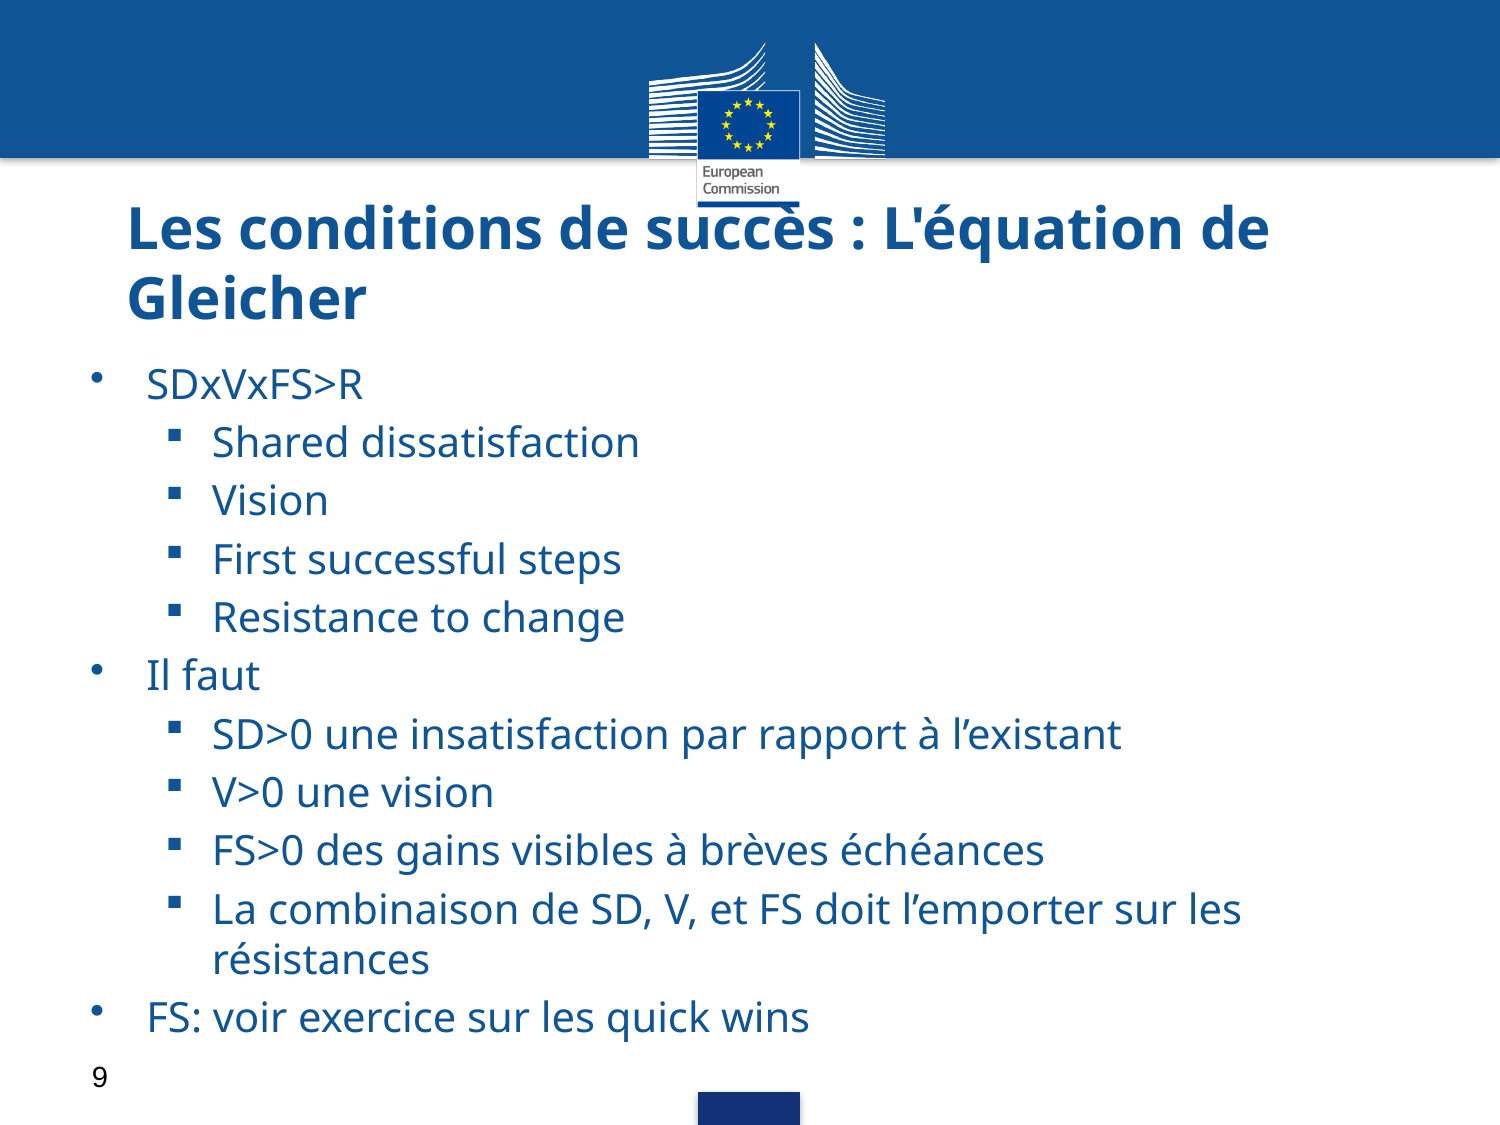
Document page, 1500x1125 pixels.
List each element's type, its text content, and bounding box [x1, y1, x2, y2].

picture [649, 42, 885, 196]
title Les conditions de succès : L'équation de Gleicher [53, 196, 1404, 327]
list SDxVxFS>R Shared dissatisfaction Vision First successful steps Resistance to change Il faut SD>0 une insatisfaction par rapport à l’existant V>0 une vision FS>0 des gains visibles à brèves échéances La combinaison de SD, V, et FS doit l’emporter sur les résistances FS: voir exercice sur les quick wins [75, 349, 1425, 1094]
slide_number 9 [76, 1022, 553, 1102]
